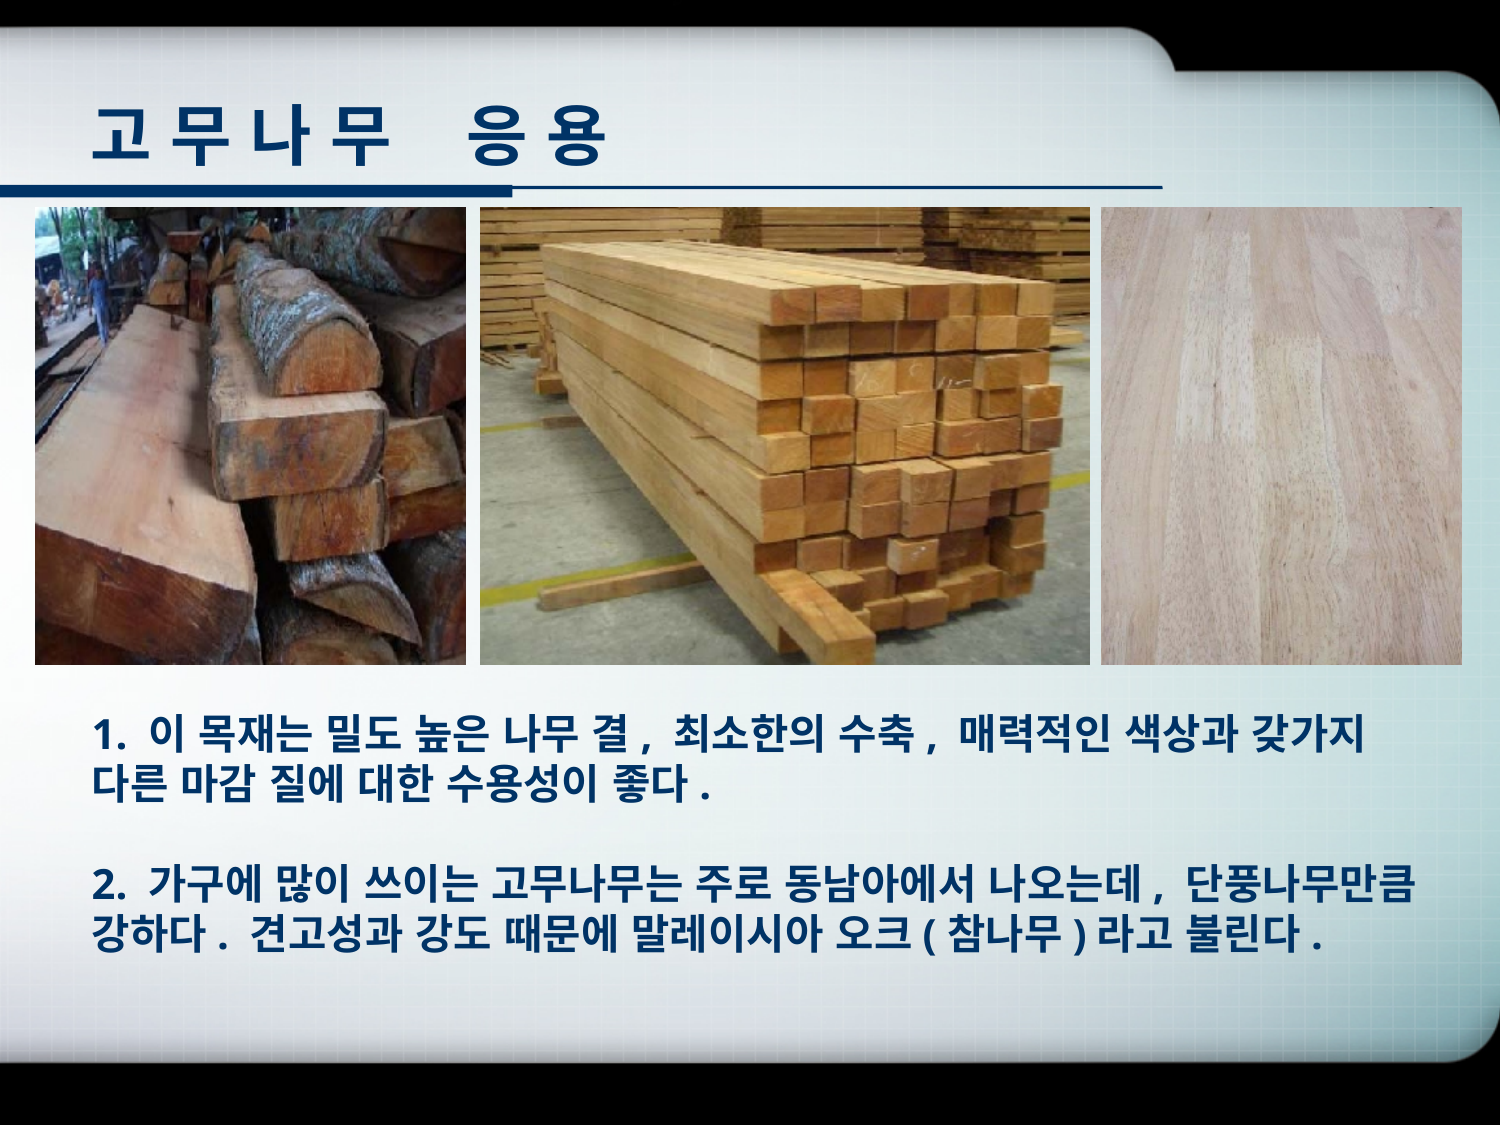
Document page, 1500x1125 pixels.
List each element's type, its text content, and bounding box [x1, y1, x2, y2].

title 고 무 나 무 응 용 [75, 87, 1338, 180]
text_box 1. 이 목재는 밀도 높은 나무 결, 최소한의 수축, 매력적인 색상과 갖가지 다른 마감 질에 대한 수용성이 좋다. 2. 가구에 많이 쓰이는 고무나무는 주로 동남아에서 나오는데, 단풍나무만큼 강하다. 견고성과 강도 때문에 말레이시아 오크(참나무)라고 불린다. [76, 700, 1436, 966]
picture [0, 0, 1500, 1125]
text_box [34, 207, 1462, 666]
